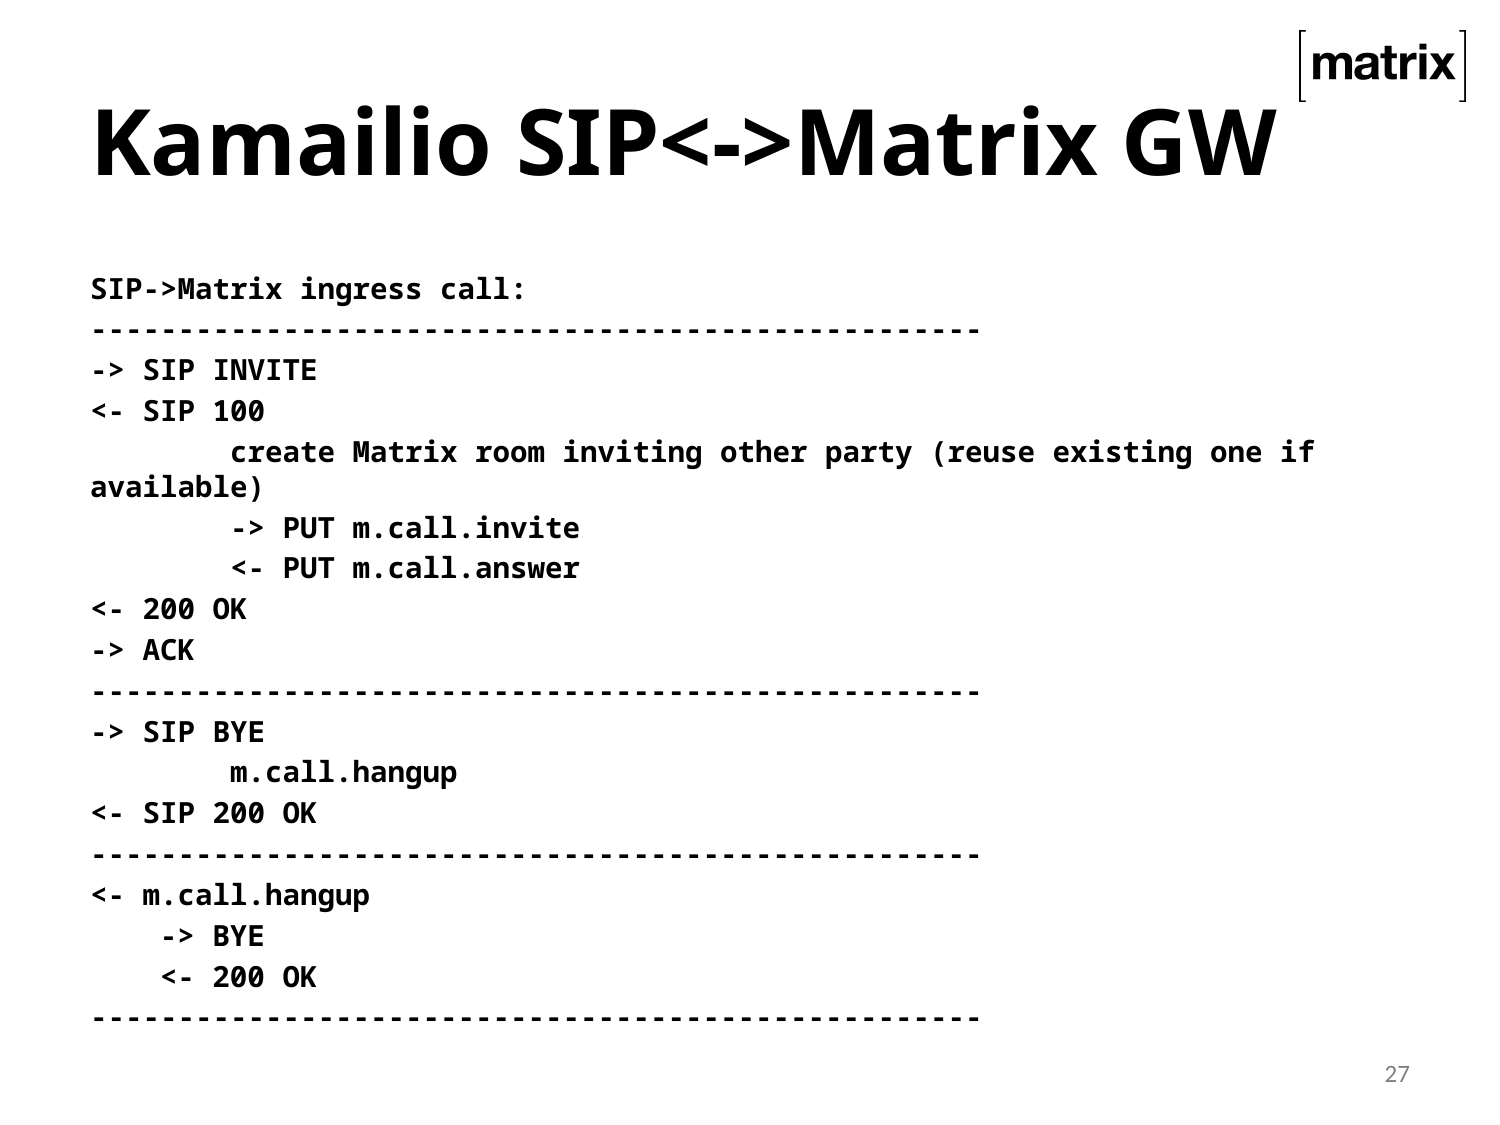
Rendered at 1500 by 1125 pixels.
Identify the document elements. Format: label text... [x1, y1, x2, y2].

title Kamailio SIP<->Matrix GW [75, 45, 1425, 233]
list SIP->Matrix ingress call: --------------------------------------------------- -> SIP INVITE <- SIP 100 create Matrix room inviting other party (reuse existing one if available) -> PUT m.call.invite <- PUT m.call.answer <- 200 OK -> ACK --------------------------------------------------- -> SIP BYE m.call.hangup <- SIP 200 OK --------------------------------------------------- <- m.call.hangup -> BYE <- 200 OK --------------------------------------------------- [75, 262, 1425, 1005]
slide_number 27 [1074, 1042, 1425, 1103]
picture [1299, 30, 1466, 102]
